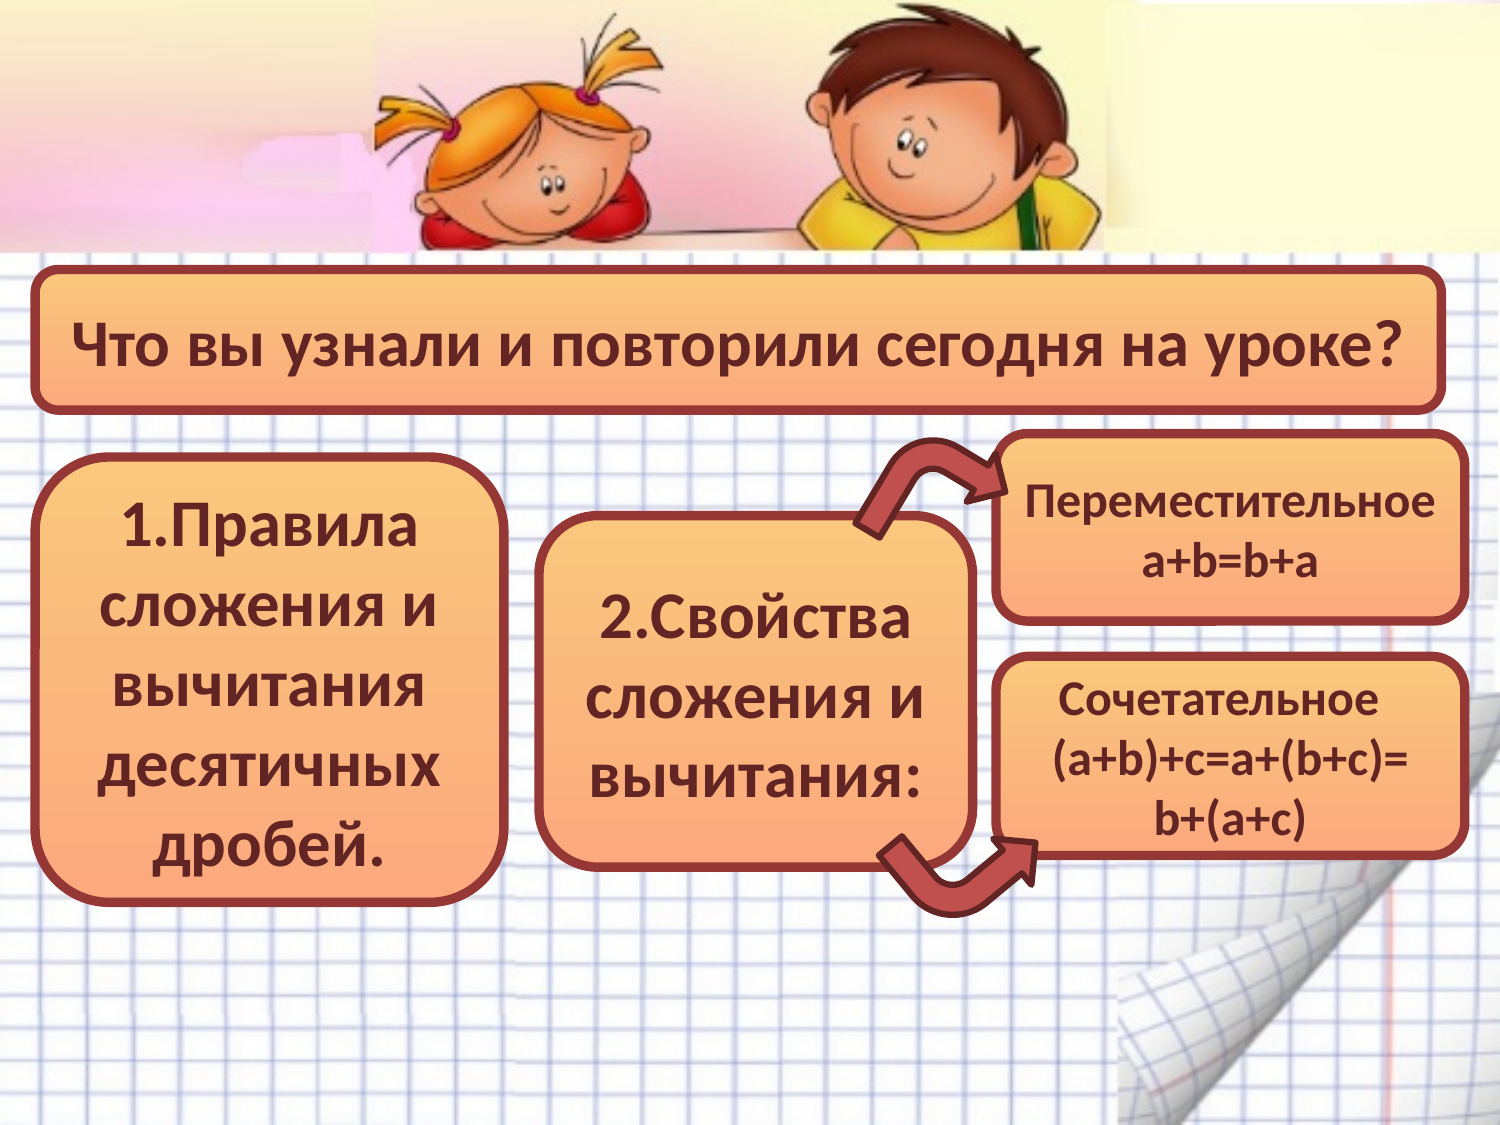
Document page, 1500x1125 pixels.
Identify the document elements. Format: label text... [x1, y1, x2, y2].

picture [0, 0, 1500, 1125]
text_box Сочетательное (a+b)+с=a+(b+с)= b+(а+с) [993, 654, 1467, 858]
text_box Что вы узнали и повторили сегодня на уроке? [32, 267, 1444, 413]
text_box 1.Правила сложения и вычитания десятичных дробей. [32, 454, 506, 905]
text_box 2.Свойства сложения и вычитания: [536, 513, 975, 870]
text_box Переместительное a+b=b+a [993, 431, 1467, 624]
text_box [853, 438, 1008, 540]
text_box [876, 834, 1038, 917]
